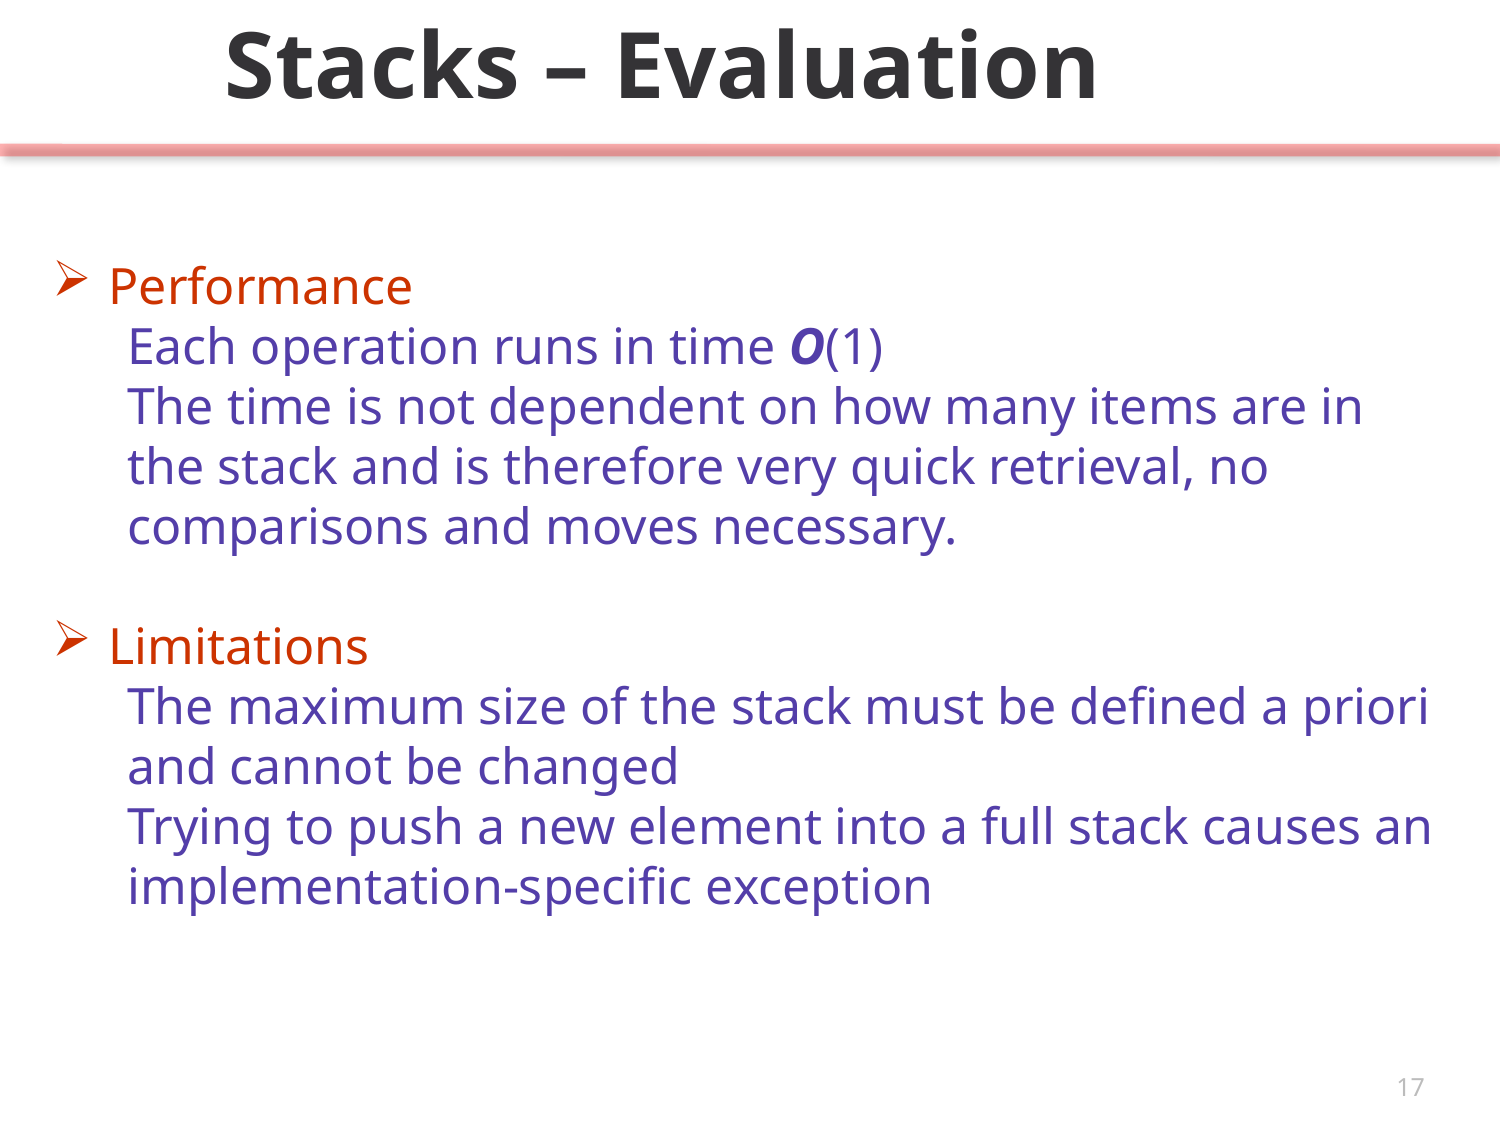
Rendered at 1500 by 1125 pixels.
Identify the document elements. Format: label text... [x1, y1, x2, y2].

text_box Performance Each operation runs in time O(1) The time is not dependent on how many items are in the stack and is therefore very quick retrieval, no comparisons and moves necessary. Limitations The maximum size of the stack must be defined a priori and cannot be changed Trying to push a new element into a full stack causes an implementation-specific exception [37, 187, 1463, 923]
slide_number 17 [1299, 1052, 1425, 1113]
text_box Stacks – Evaluation [50, 0, 1300, 138]
